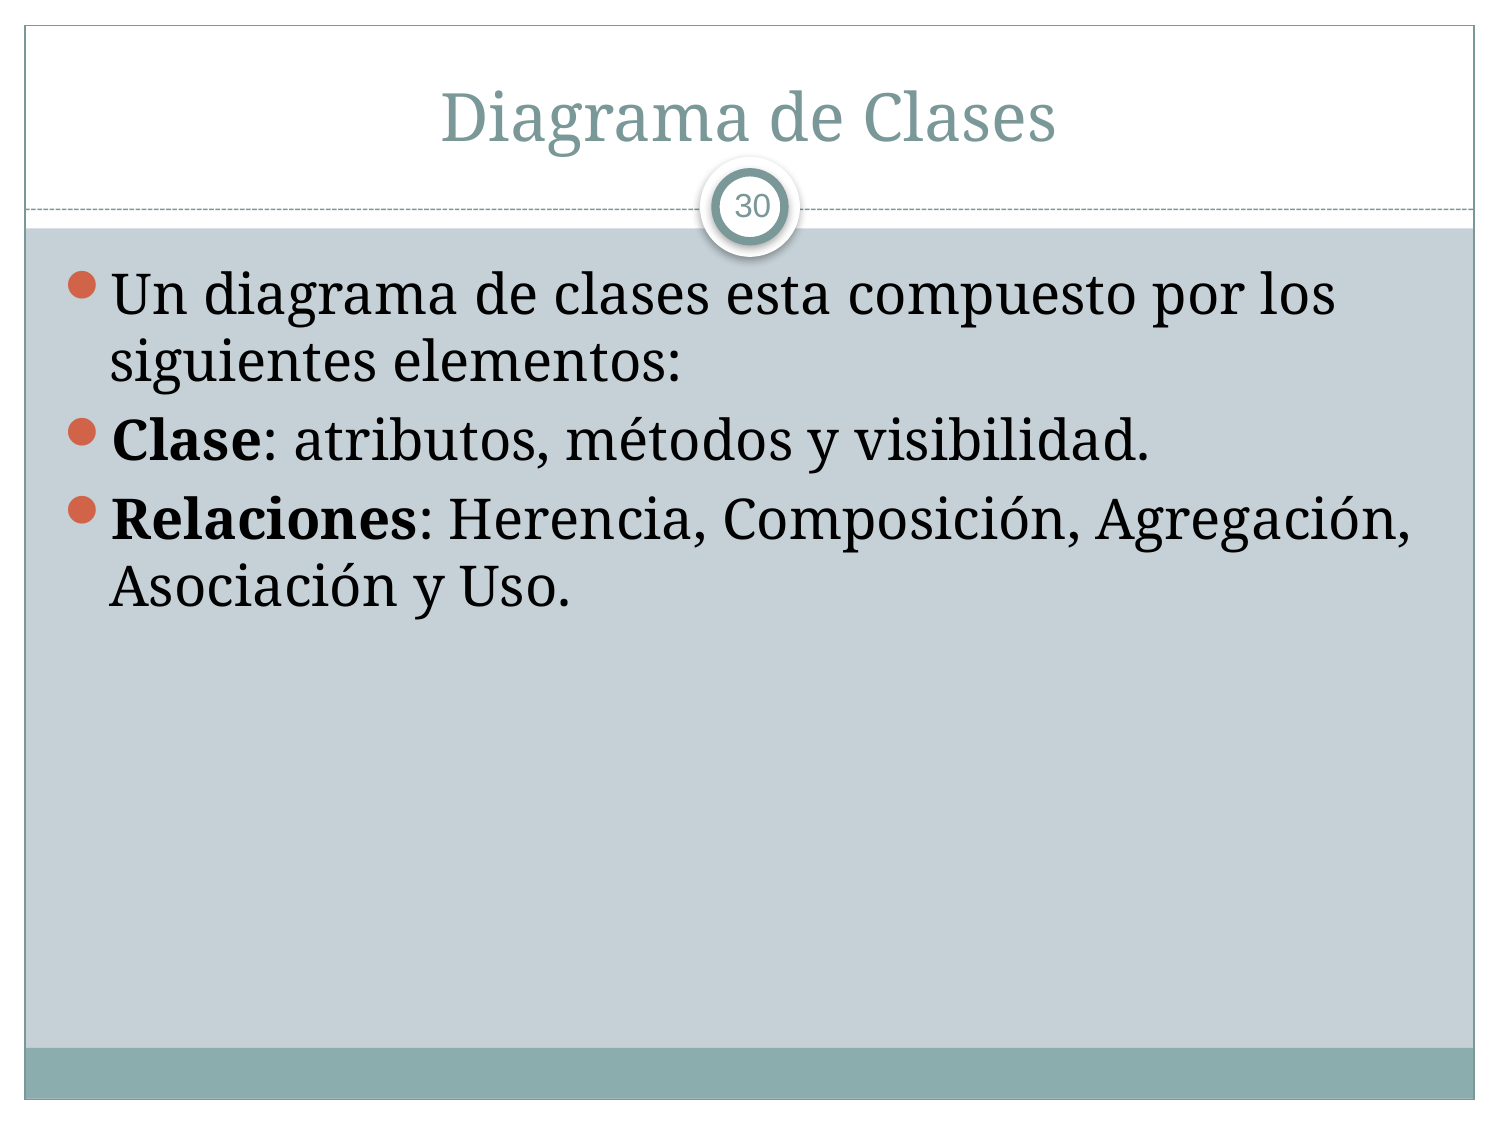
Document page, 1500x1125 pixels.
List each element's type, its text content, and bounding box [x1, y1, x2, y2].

list Un diagrama de clases esta compuesto por los siguientes elementos: Clase: atributos, métodos y visibilidad. Relaciones: Herencia, Composición, Agregación, Asociación y Uso. [49, 250, 1445, 1001]
slide_number 30 [715, 168, 791, 241]
title Diagrama de Clases [49, 37, 1450, 162]
